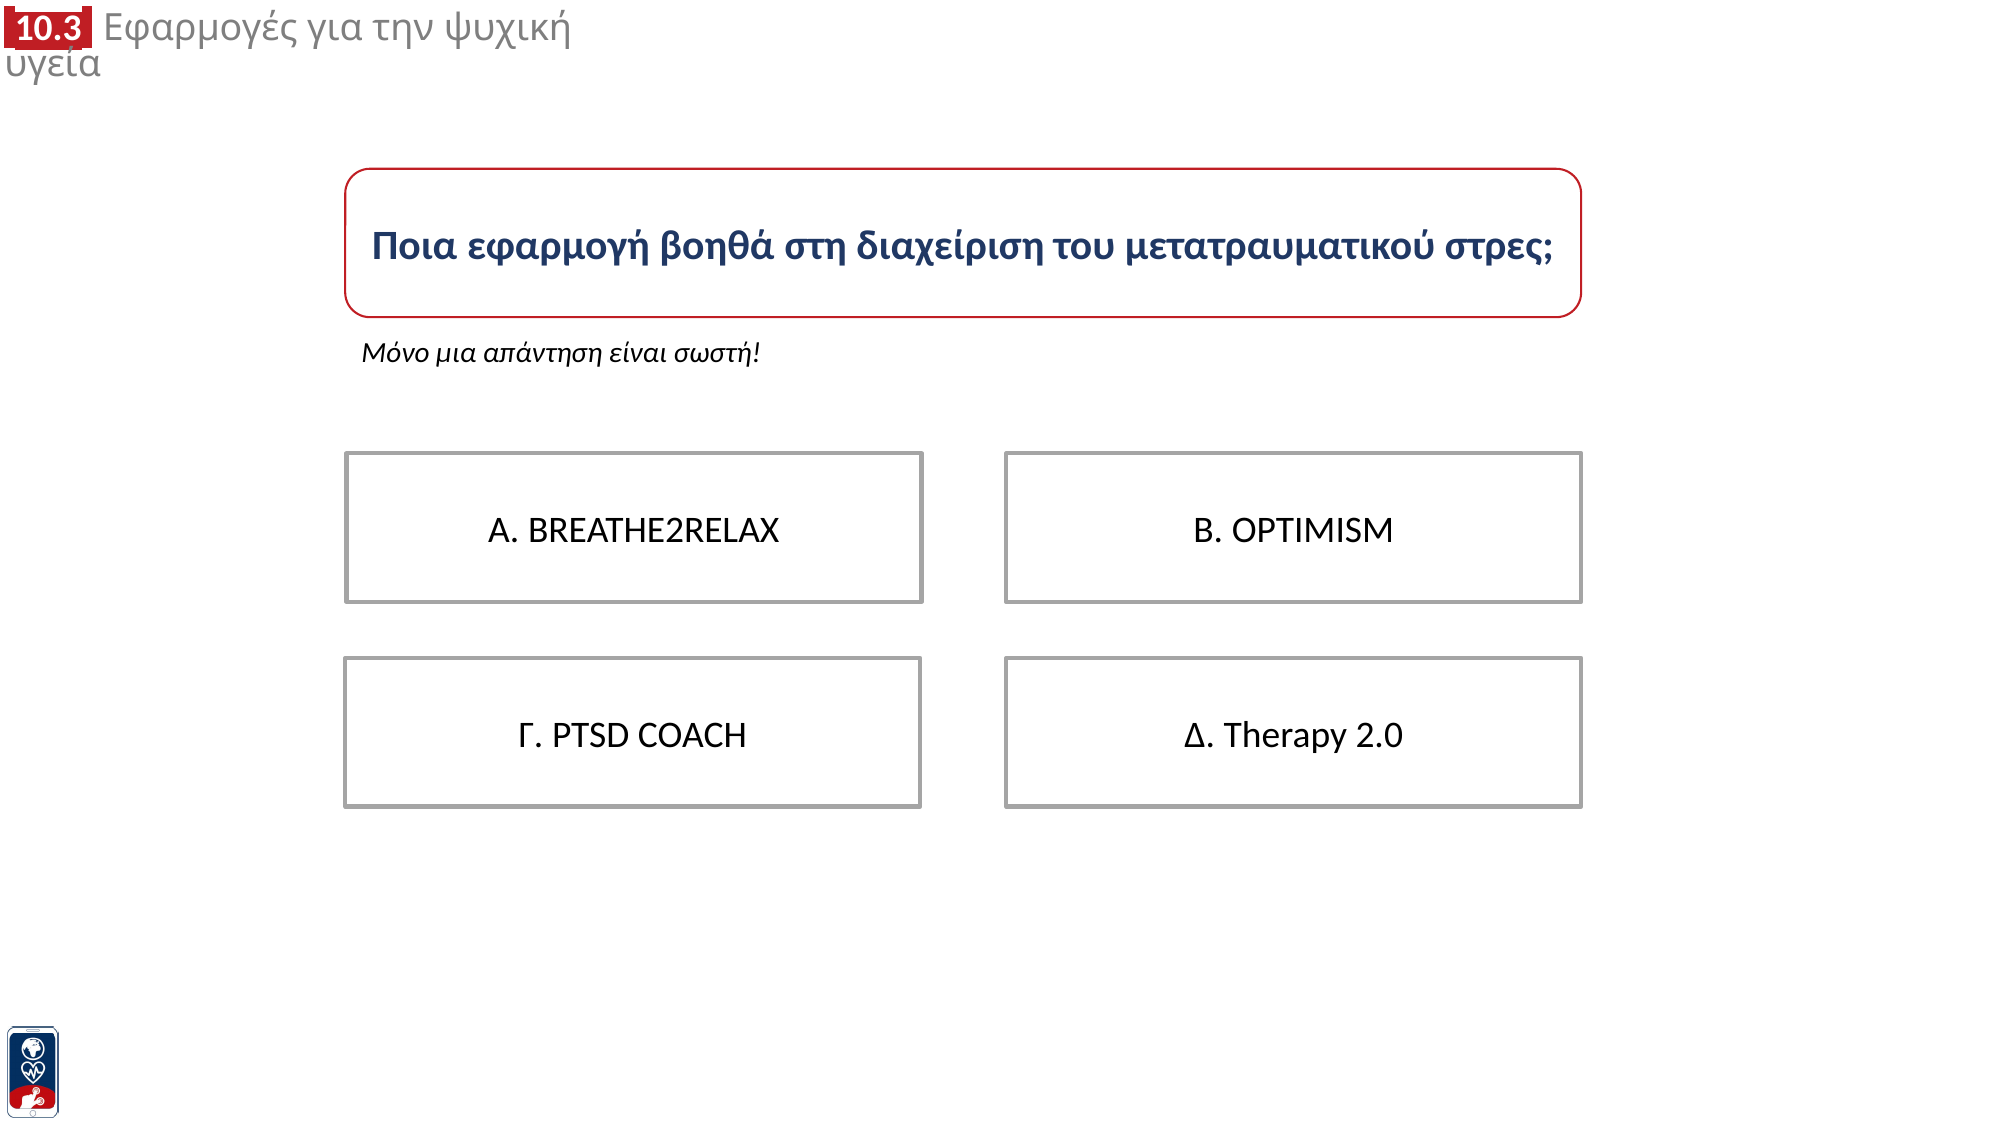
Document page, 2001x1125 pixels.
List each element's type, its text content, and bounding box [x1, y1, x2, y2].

text_box Γ. PTSD COACH [343, 656, 922, 809]
picture [7, 1026, 59, 1118]
text_box Δ. Therapy 2.0 [1004, 656, 1583, 809]
text_box Ποια εφαρμογή βοηθά στη διαχείριση του μετατραυματικού στρες; [345, 168, 1582, 318]
text_box Μόνο μια απάντηση είναι σωστή! [346, 325, 811, 376]
text_box Β. OPTIMISM [1004, 451, 1583, 604]
text_box Α. BREATHE2RELAX [344, 451, 924, 604]
